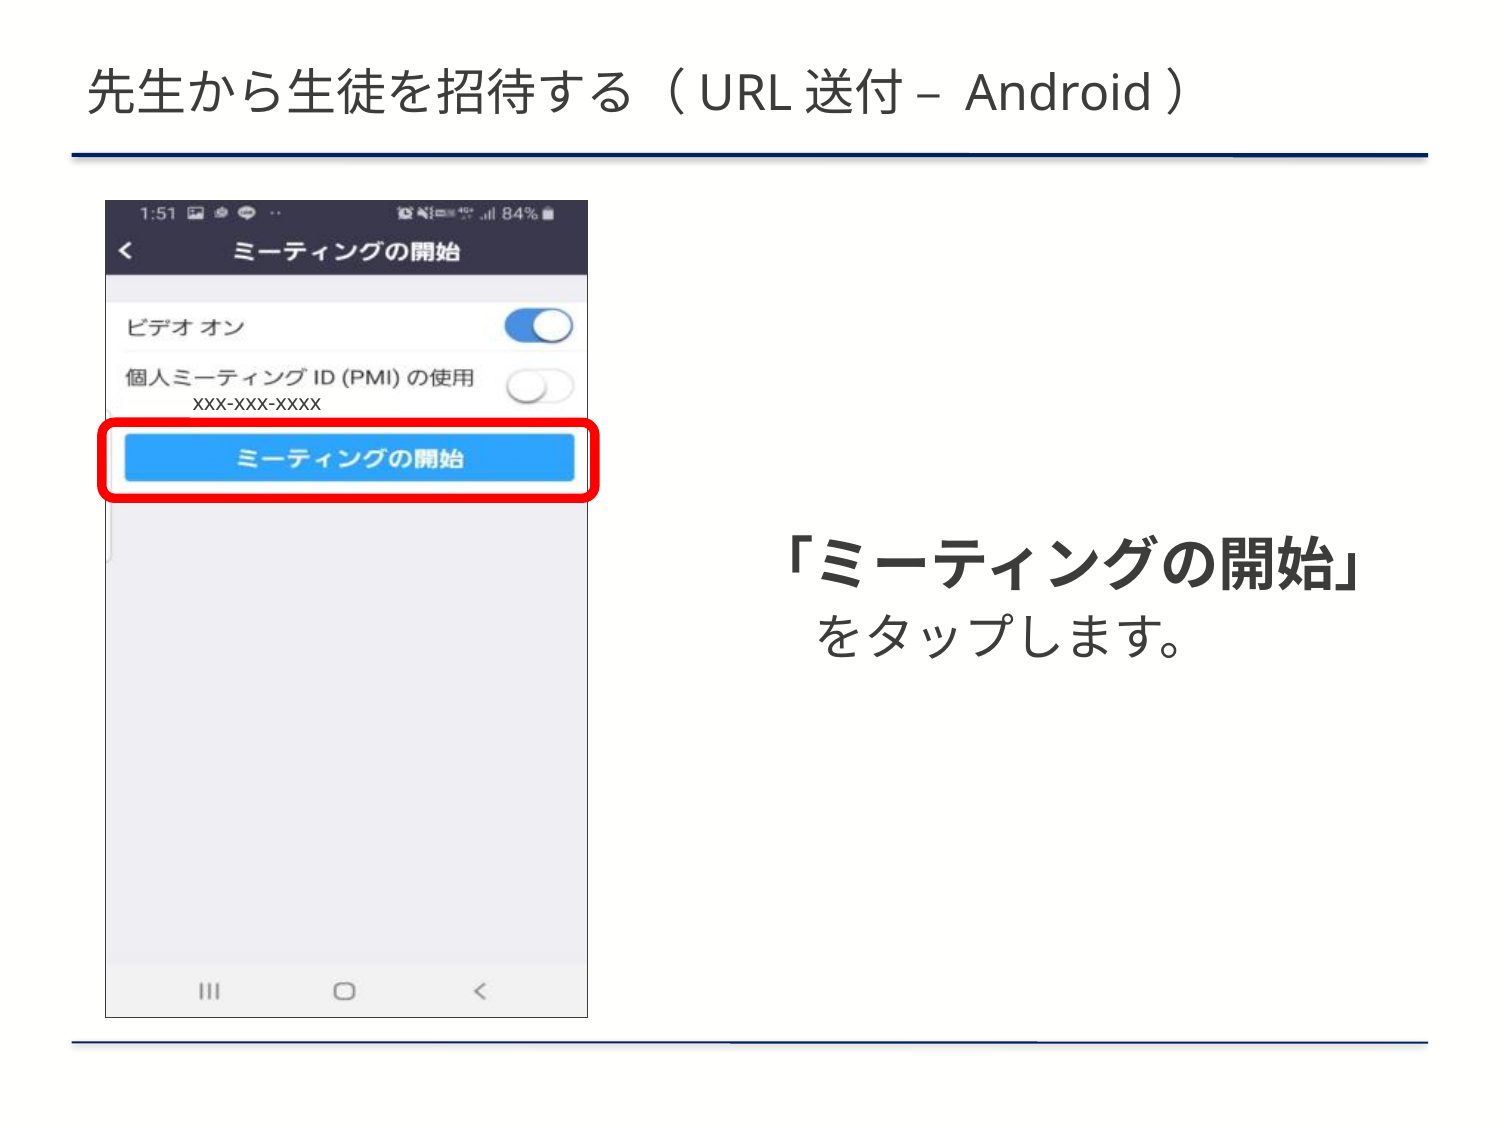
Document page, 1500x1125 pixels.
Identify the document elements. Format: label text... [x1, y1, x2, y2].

list 「ミーティングの開始」 をタップします。 [750, 173, 1489, 1021]
picture [105, 200, 588, 1018]
text_box [592, 424, 597, 497]
title 先生から生徒を招待する（URL送付 – Android） [71, 37, 1429, 143]
